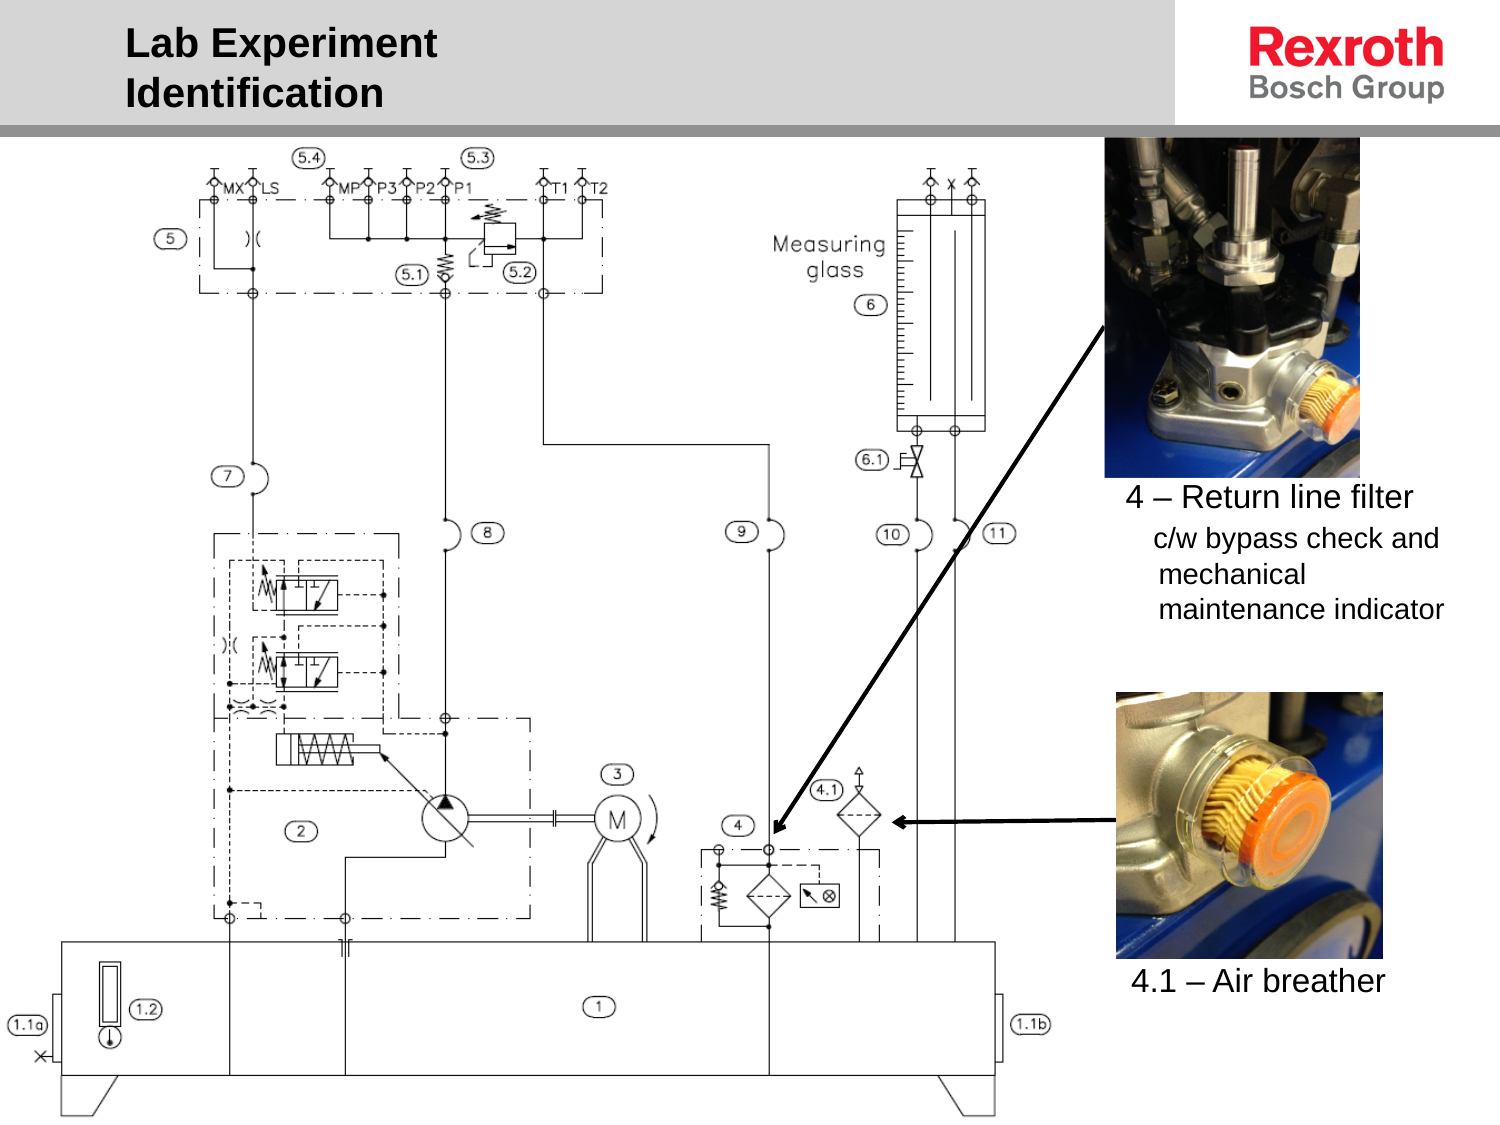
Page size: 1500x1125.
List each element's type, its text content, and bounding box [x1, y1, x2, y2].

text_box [773, 326, 1105, 835]
title Lab Experiment Identification [124, 12, 1176, 113]
picture [1115, 692, 1384, 960]
text_box 4 – Return line filter c/w bypass check and mechanical maintenance indicator [1110, 467, 1500, 633]
picture [0, 137, 1058, 1125]
picture [1224, 0, 1492, 117]
picture [1061, 138, 1403, 478]
text_box 4.1 – Air breather [1116, 952, 1500, 1007]
